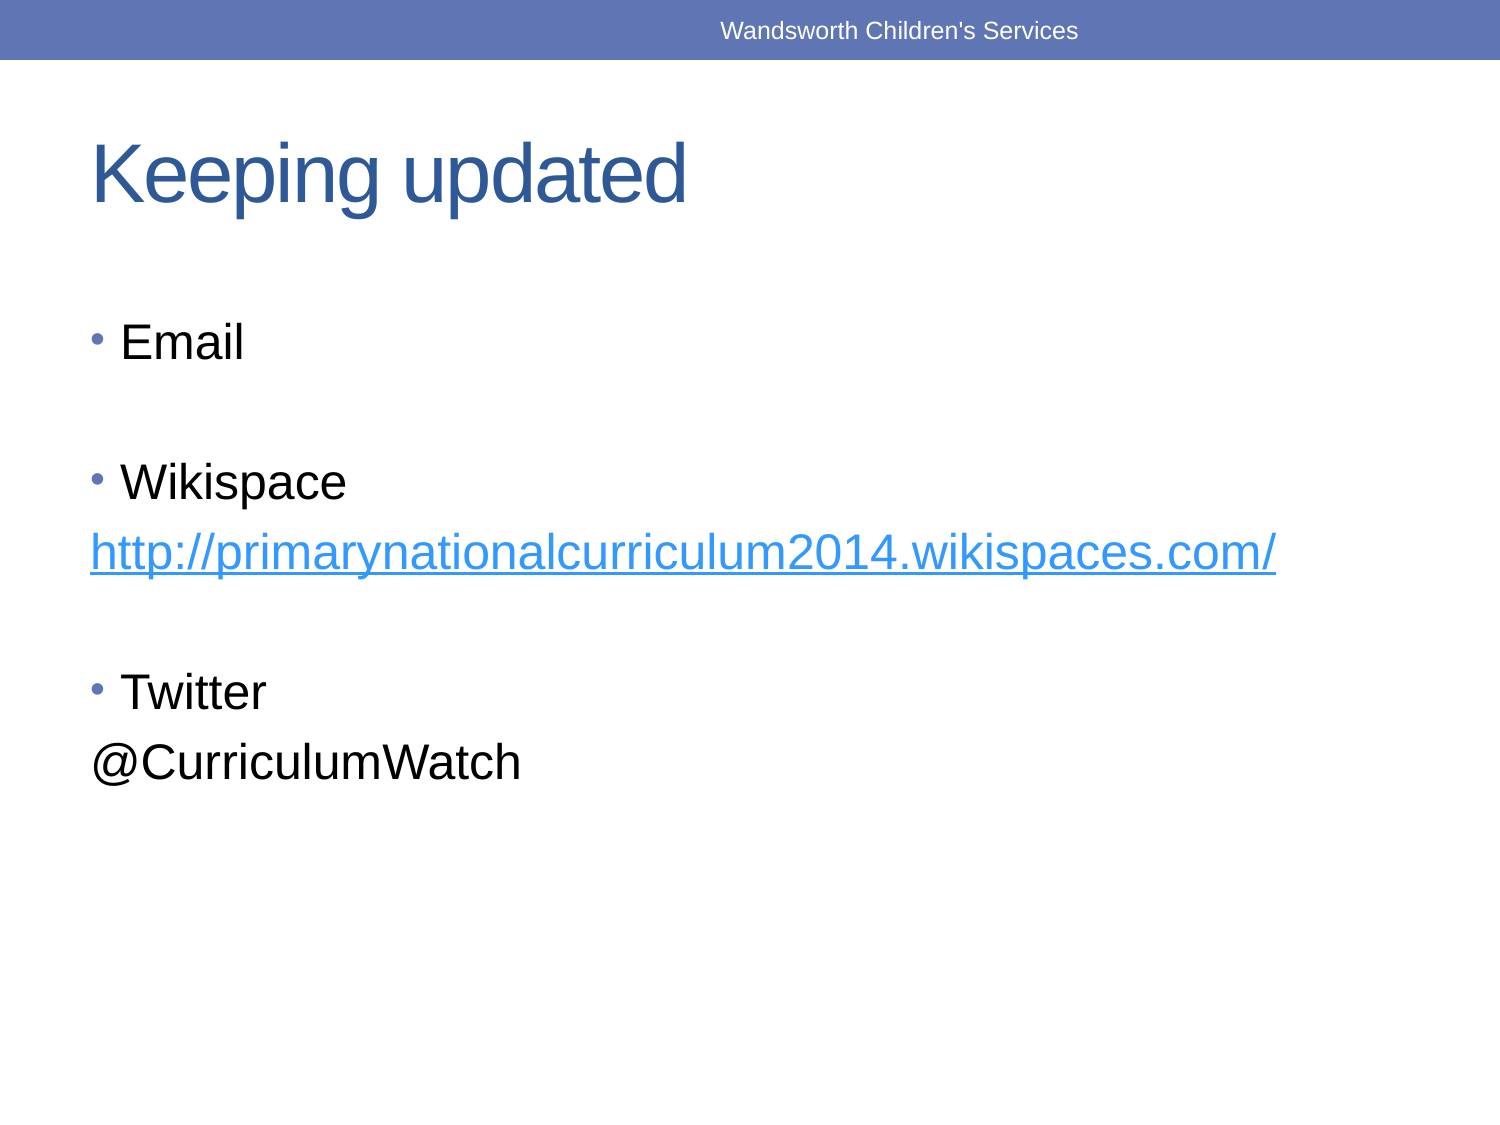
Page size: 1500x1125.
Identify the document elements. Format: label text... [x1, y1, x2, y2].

list Email Wikispace http://primarynationalcurriculum2014.wikispaces.com/ Twitter @CurriculumWatch [74, 231, 1426, 1095]
footer Wandsworth Children's Services [562, 3, 1238, 57]
title Keeping updated [75, 87, 1425, 231]
